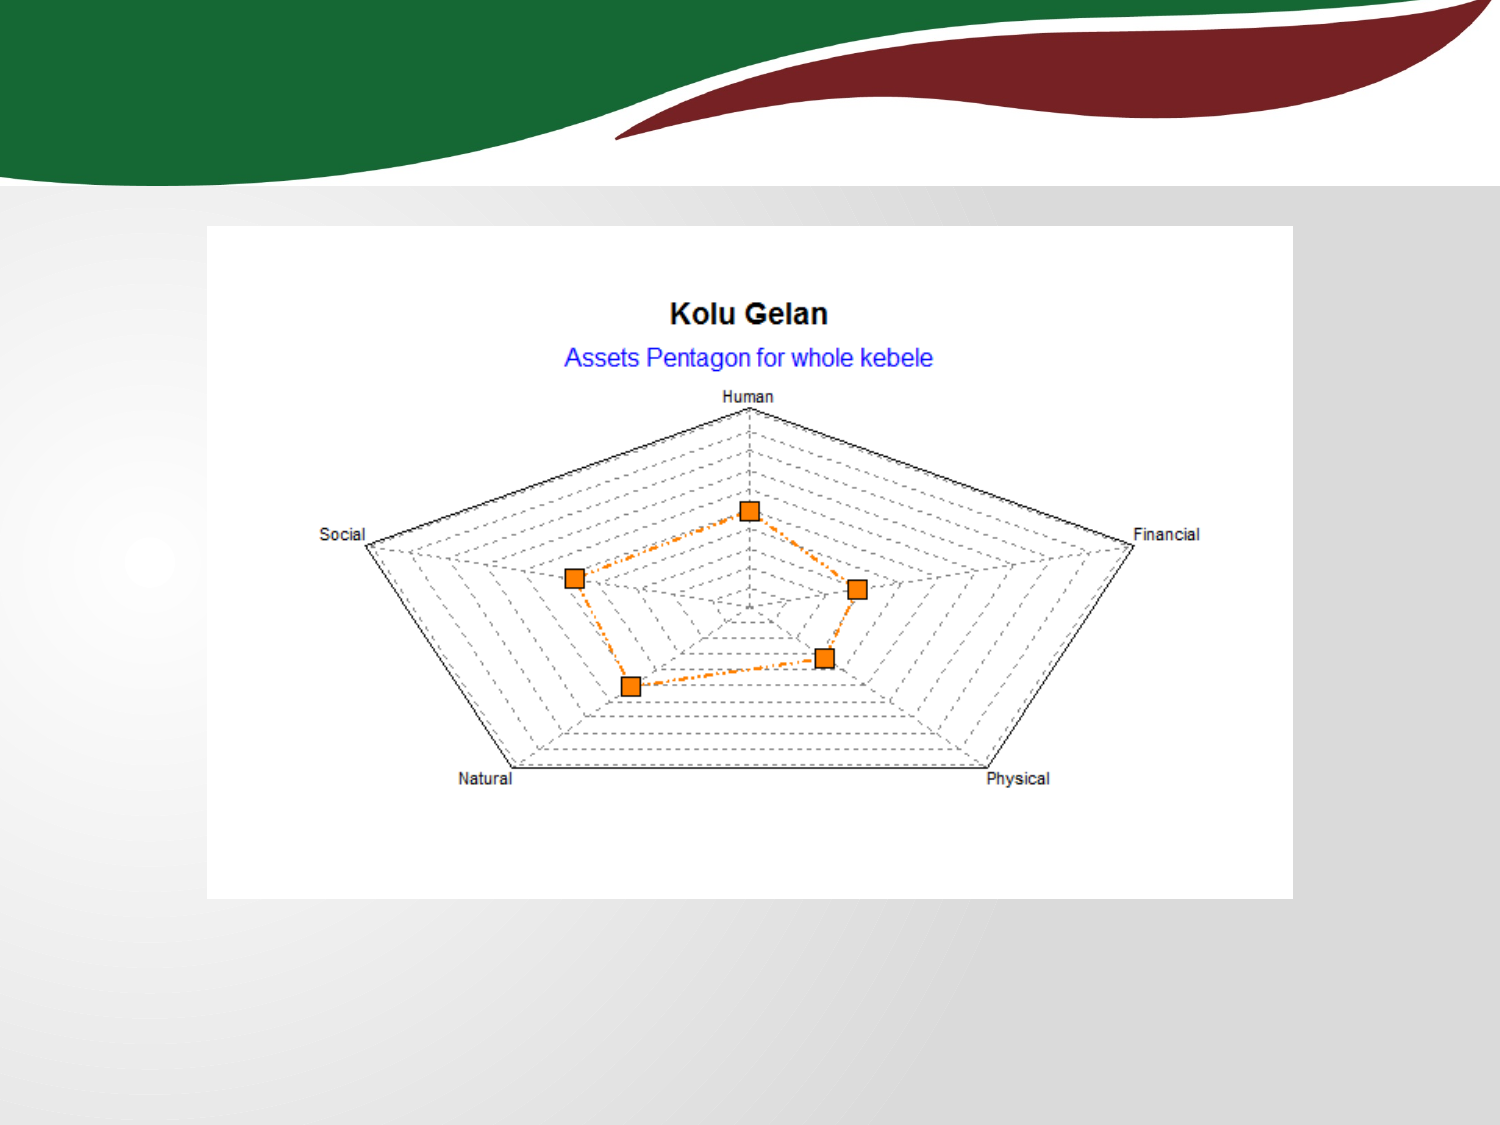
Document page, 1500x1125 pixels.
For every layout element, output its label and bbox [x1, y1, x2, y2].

picture [206, 226, 1294, 899]
picture [0, 0, 1500, 186]
